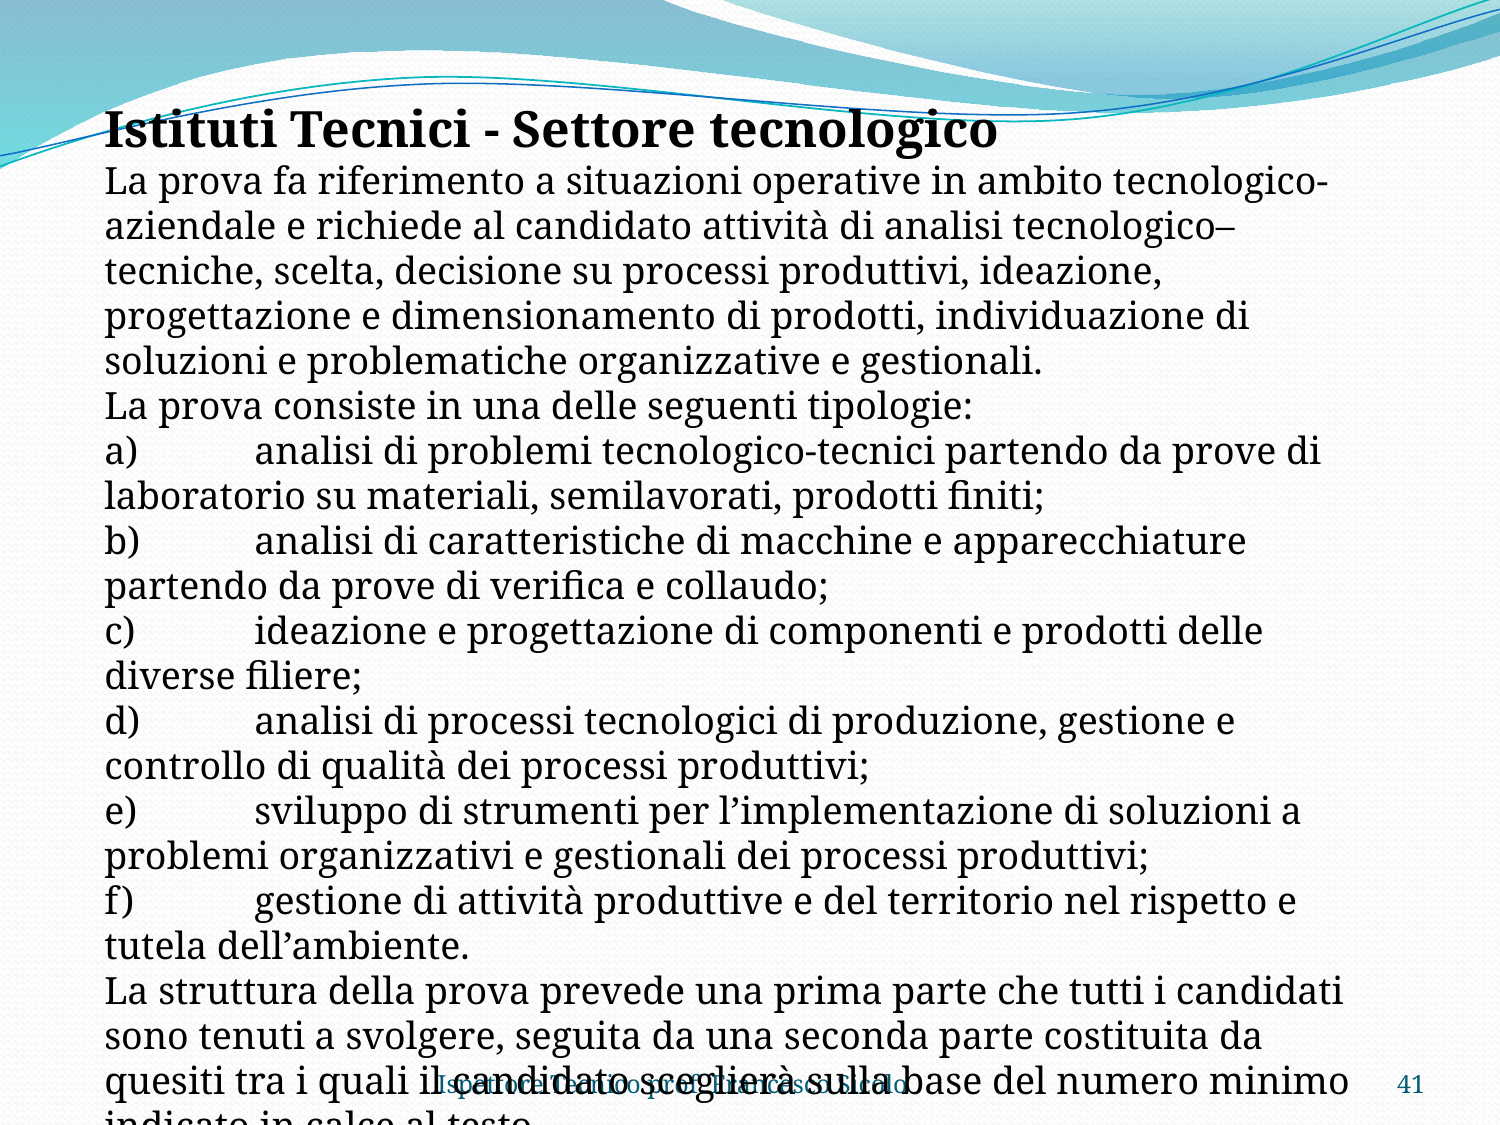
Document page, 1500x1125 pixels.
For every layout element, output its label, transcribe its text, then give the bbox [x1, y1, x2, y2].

slide_number 41 [1299, 1042, 1425, 1103]
text_box Istituti Tecnici - Settore tecnologico La prova fa riferimento a situazioni operative in ambito tecnologico-aziendale e richiede al candidato attività di analisi tecnologico–tecniche, scelta, decisione su processi produttivi, ideazione, progettazione e dimensionamento di prodotti, individuazione di soluzioni e problematiche organizzative e gestionali. La prova consiste in una delle seguenti tipologie: a) analisi di problemi tecnologico-tecnici partendo da prove di laboratorio su materiali, semilavorati, prodotti finiti; b) analisi di caratteristiche di macchine e apparecchiature partendo da prove di verifica e collaudo; c) ideazione e progettazione di componenti e prodotti delle diverse filiere; d) analisi di processi tecnologici di produzione, gestione e controllo di qualità dei processi produttivi; e) sviluppo di strumenti per l’implementazione di soluzioni a problemi organizzativi e gestionali dei processi produttivi; f) gestione di attività produttive e del territorio nel rispetto e tutela dell’ambiente. La struttura della prova prevede una prima parte che tutti i candidati sono tenuti a svolgere, seguita da una seconda parte costituita da quesiti tra i quali il candidato sceglierà sulla base del numero minimo indicato in calce al testo. [89, 89, 1401, 1125]
footer Ispettore Tecnico prof. Francesco Sicolo [437, 1042, 988, 1103]
